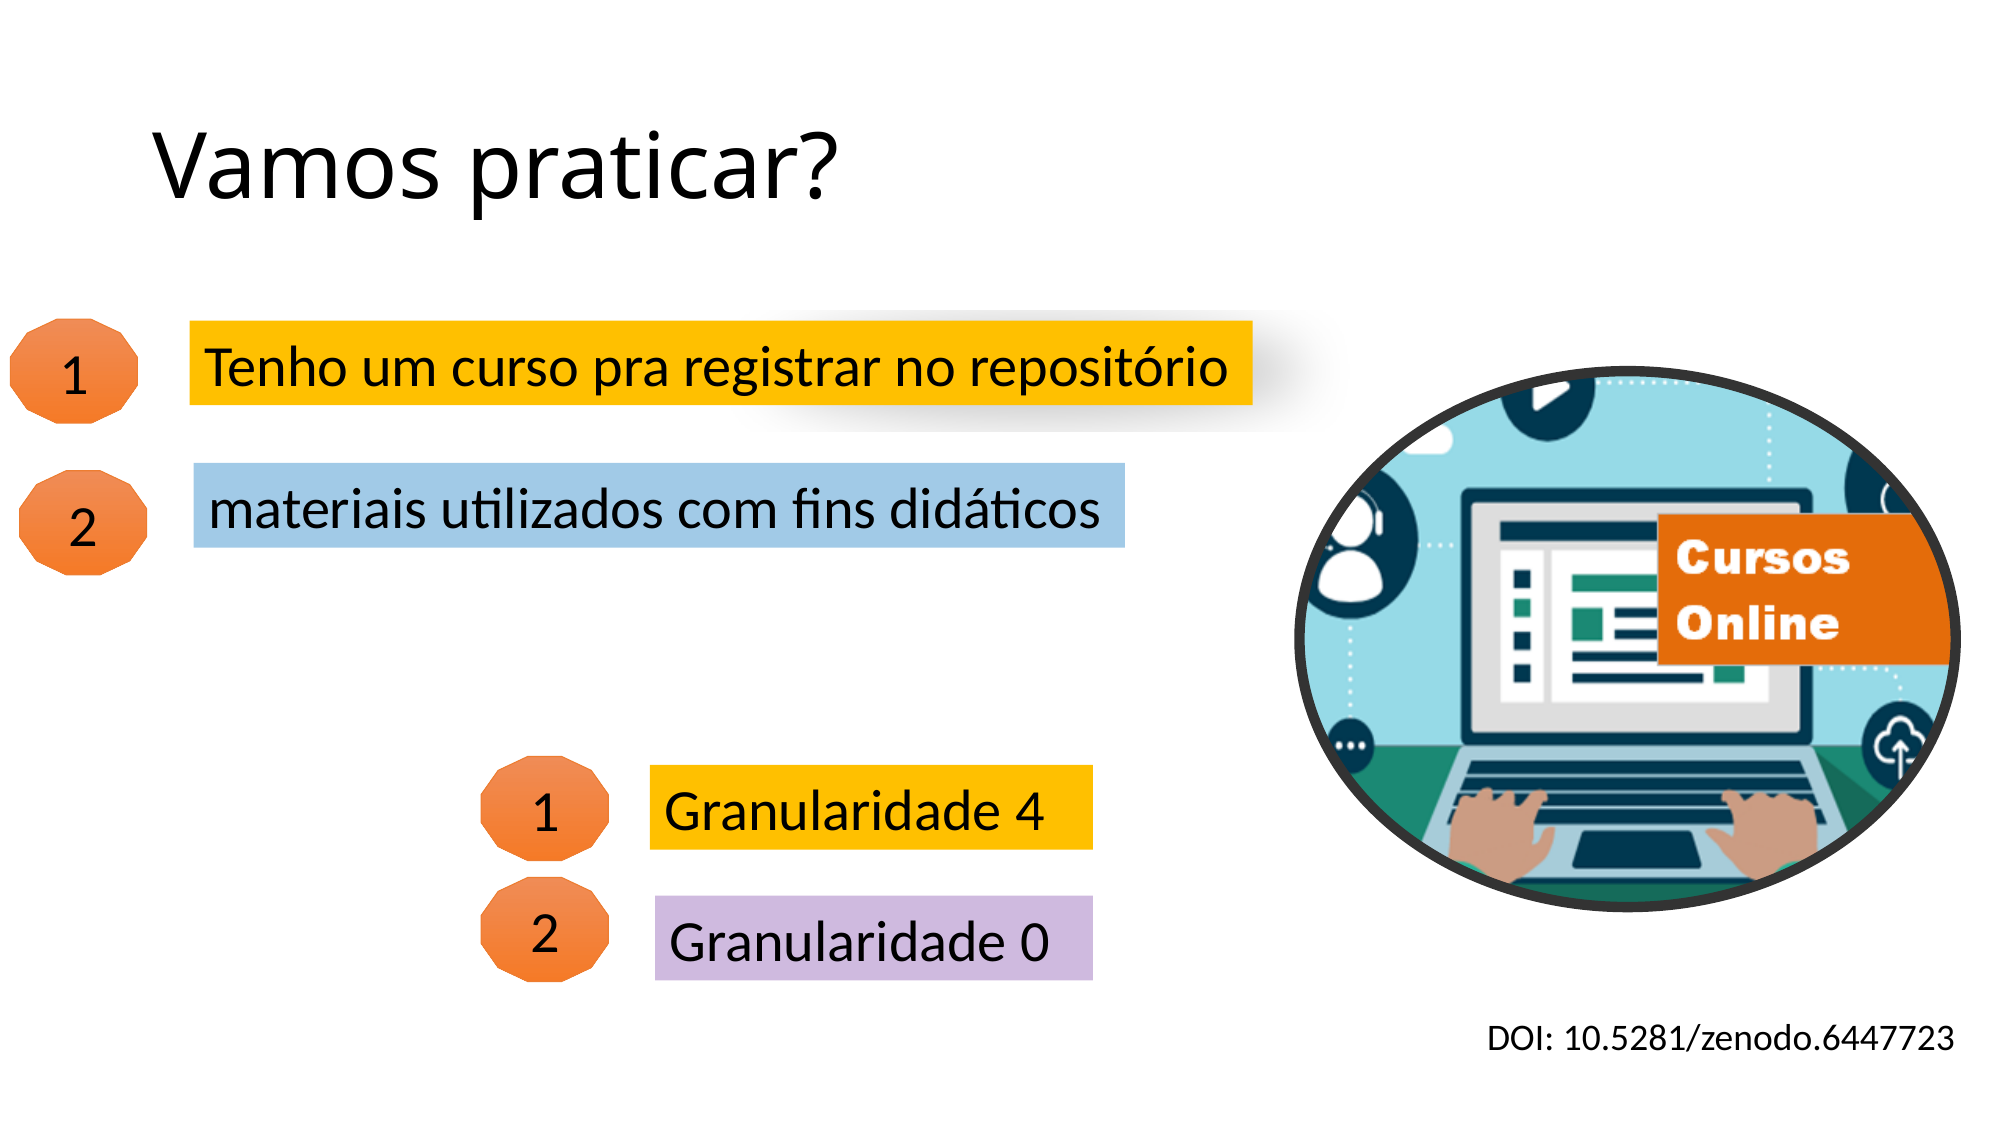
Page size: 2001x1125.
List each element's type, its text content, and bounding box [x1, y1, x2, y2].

title Vamos praticar? [137, 59, 1863, 278]
text_box materiais utilizados com fins didáticos [193, 462, 1125, 548]
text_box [481, 756, 1093, 861]
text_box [481, 877, 1093, 982]
text_box Tenho um curso pra registrar no repositório [189, 320, 1253, 406]
text_box 1 [9, 318, 138, 424]
text_box DOI: 10.5281/zenodo.6447723 [1472, 1005, 1995, 1066]
picture [1299, 371, 1956, 908]
text_box 2 [19, 470, 148, 576]
